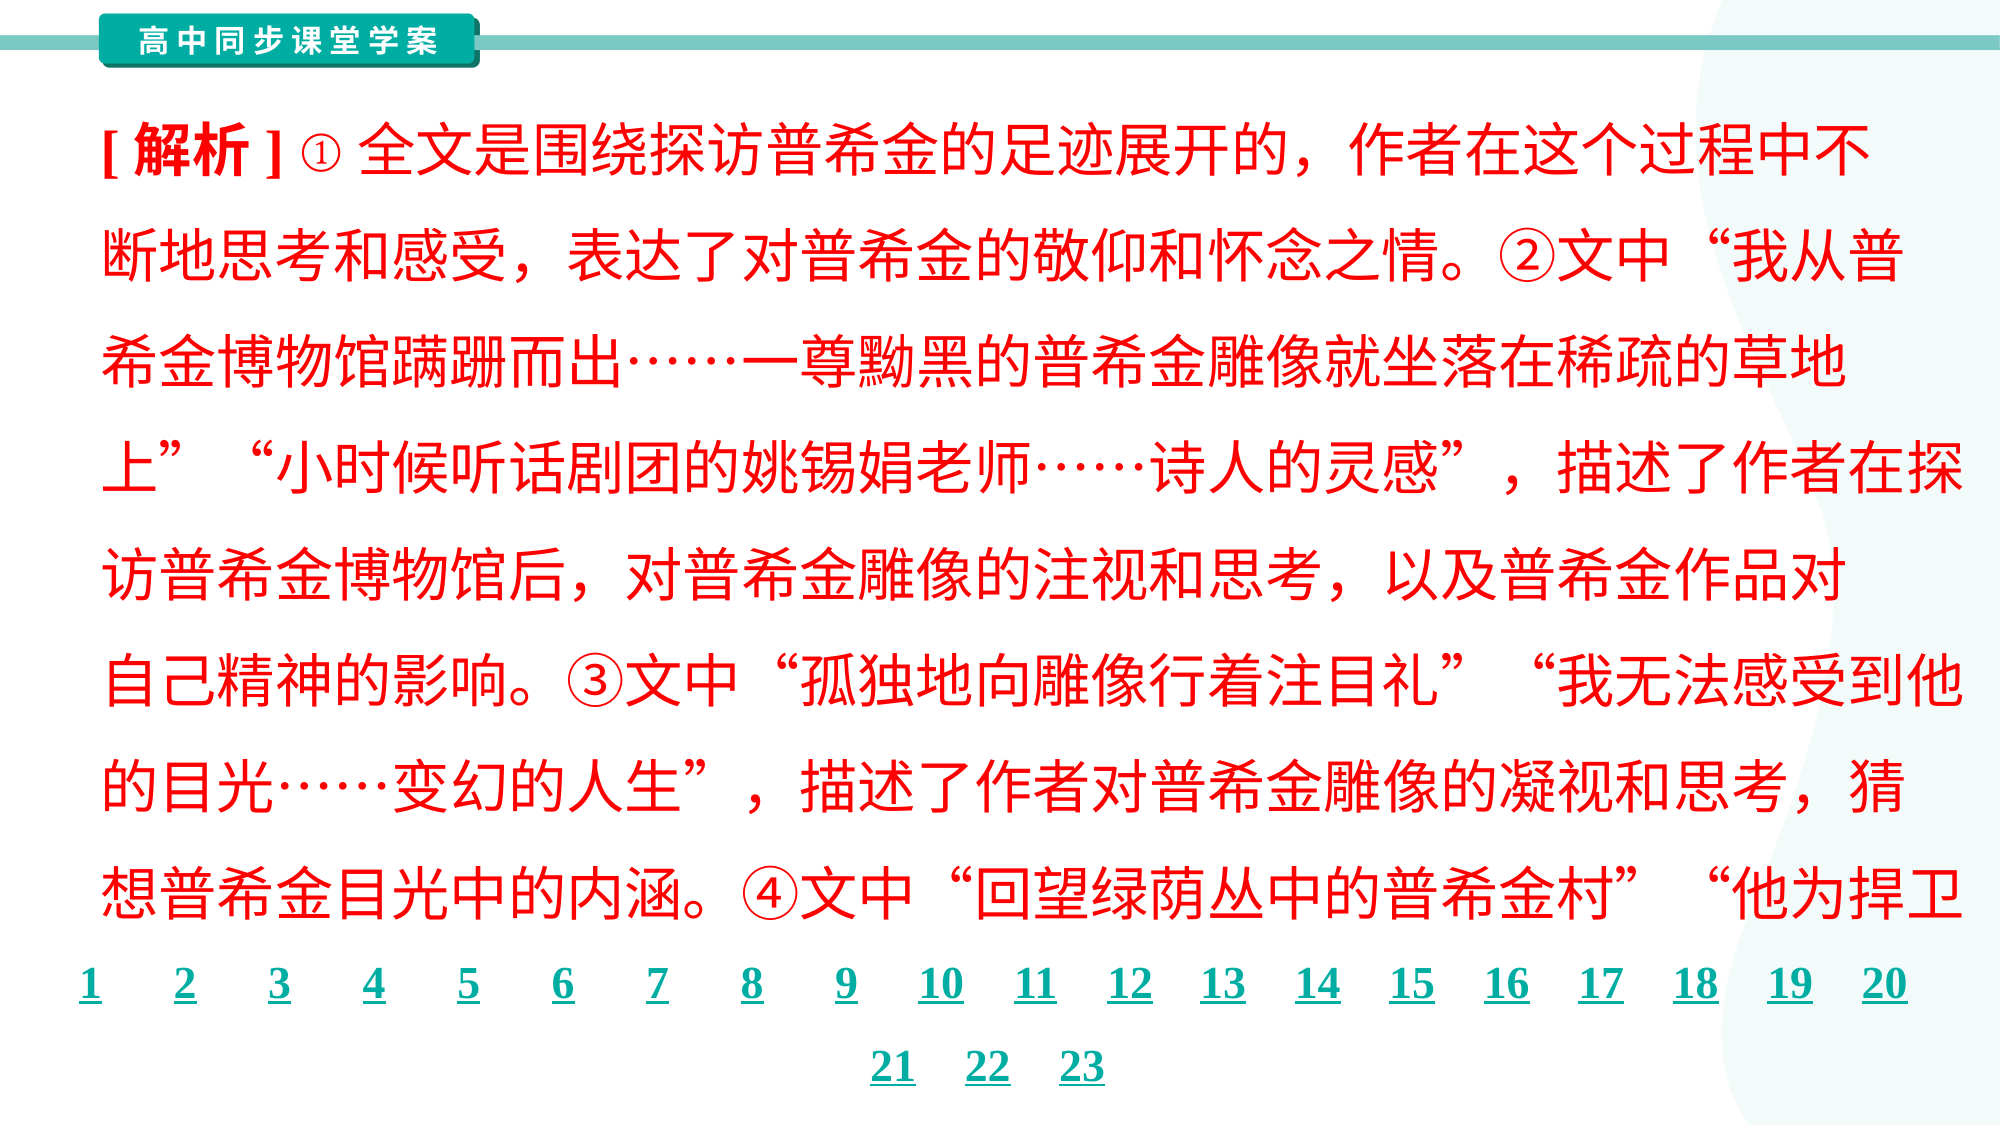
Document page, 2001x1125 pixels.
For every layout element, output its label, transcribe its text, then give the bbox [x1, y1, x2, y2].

picture [0, 0, 2000, 1125]
text_box [解析] ①全文是围绕探访普希金的足迹展开的，作者在这个过程中不 断地思考和感受，表达了对普希金的敬仰和怀念之情。②文中“我从普 希金博物馆蹒跚而出……一尊黝黑的普希金雕像就坐落在稀疏的草地 上”“小时候听话剧团的姚锡娟老师……诗人的灵感”，描述了作者在探 访普希金博物馆后，对普希金雕像的注视和思考，以及普希金作品对 自己精神的影响。③文中“孤独地向雕像行着注目礼”“我无法感受到他 的目光……变幻的人生”，描述了作者对普希金雕像的凝视和思考，猜 想普希金目光中的内涵。④文中“回望绿荫丛中的普希金村”“他为捍卫 [100, 76, 1899, 927]
